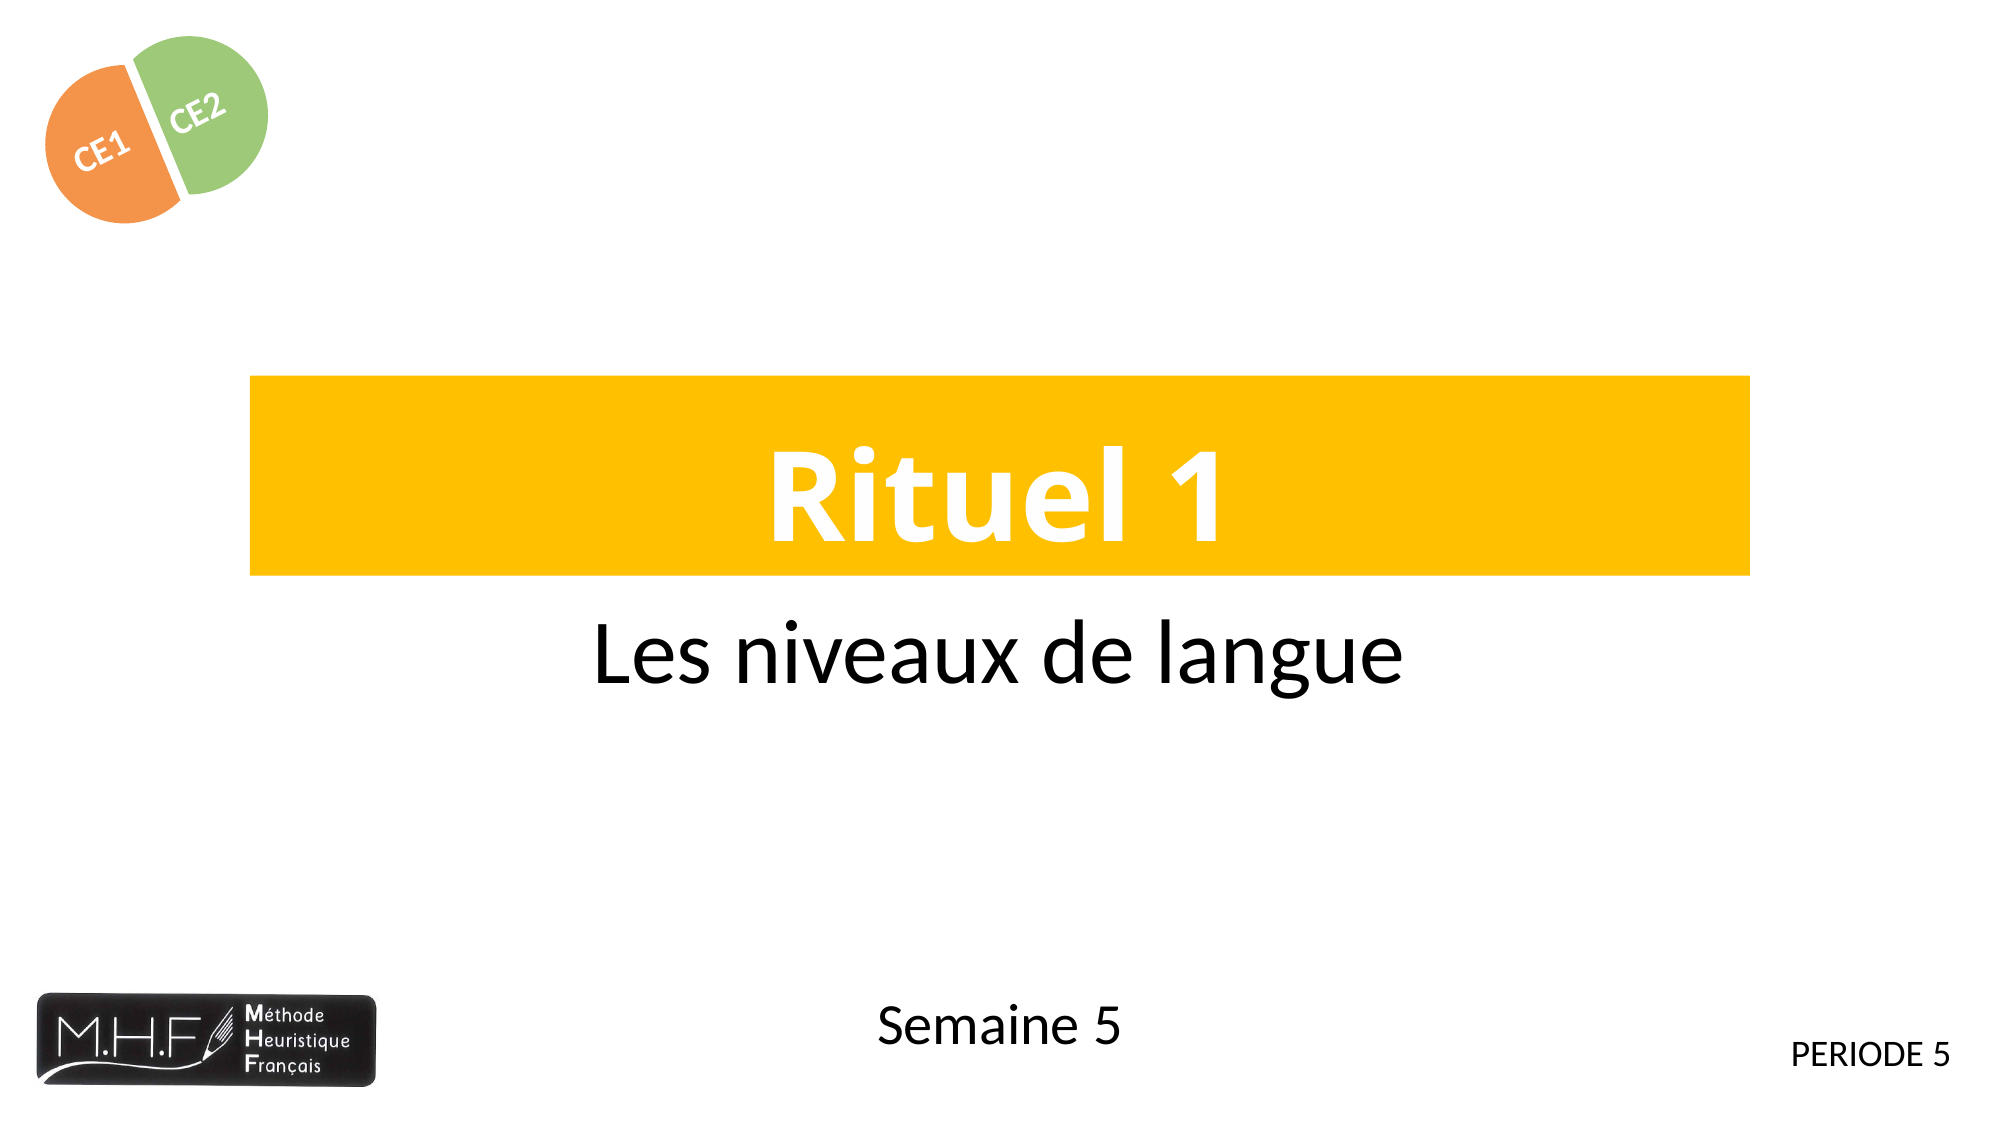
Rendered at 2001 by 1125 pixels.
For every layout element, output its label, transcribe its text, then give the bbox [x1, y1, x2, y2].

text_box Semaine 5 [249, 987, 1750, 1118]
text_box PERIODE 5 [1750, 1021, 1967, 1082]
title Rituel 1 [249, 375, 1750, 576]
picture [33, 990, 379, 1089]
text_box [45, 35, 269, 224]
subtitle Les niveaux de langue [249, 597, 1750, 869]
